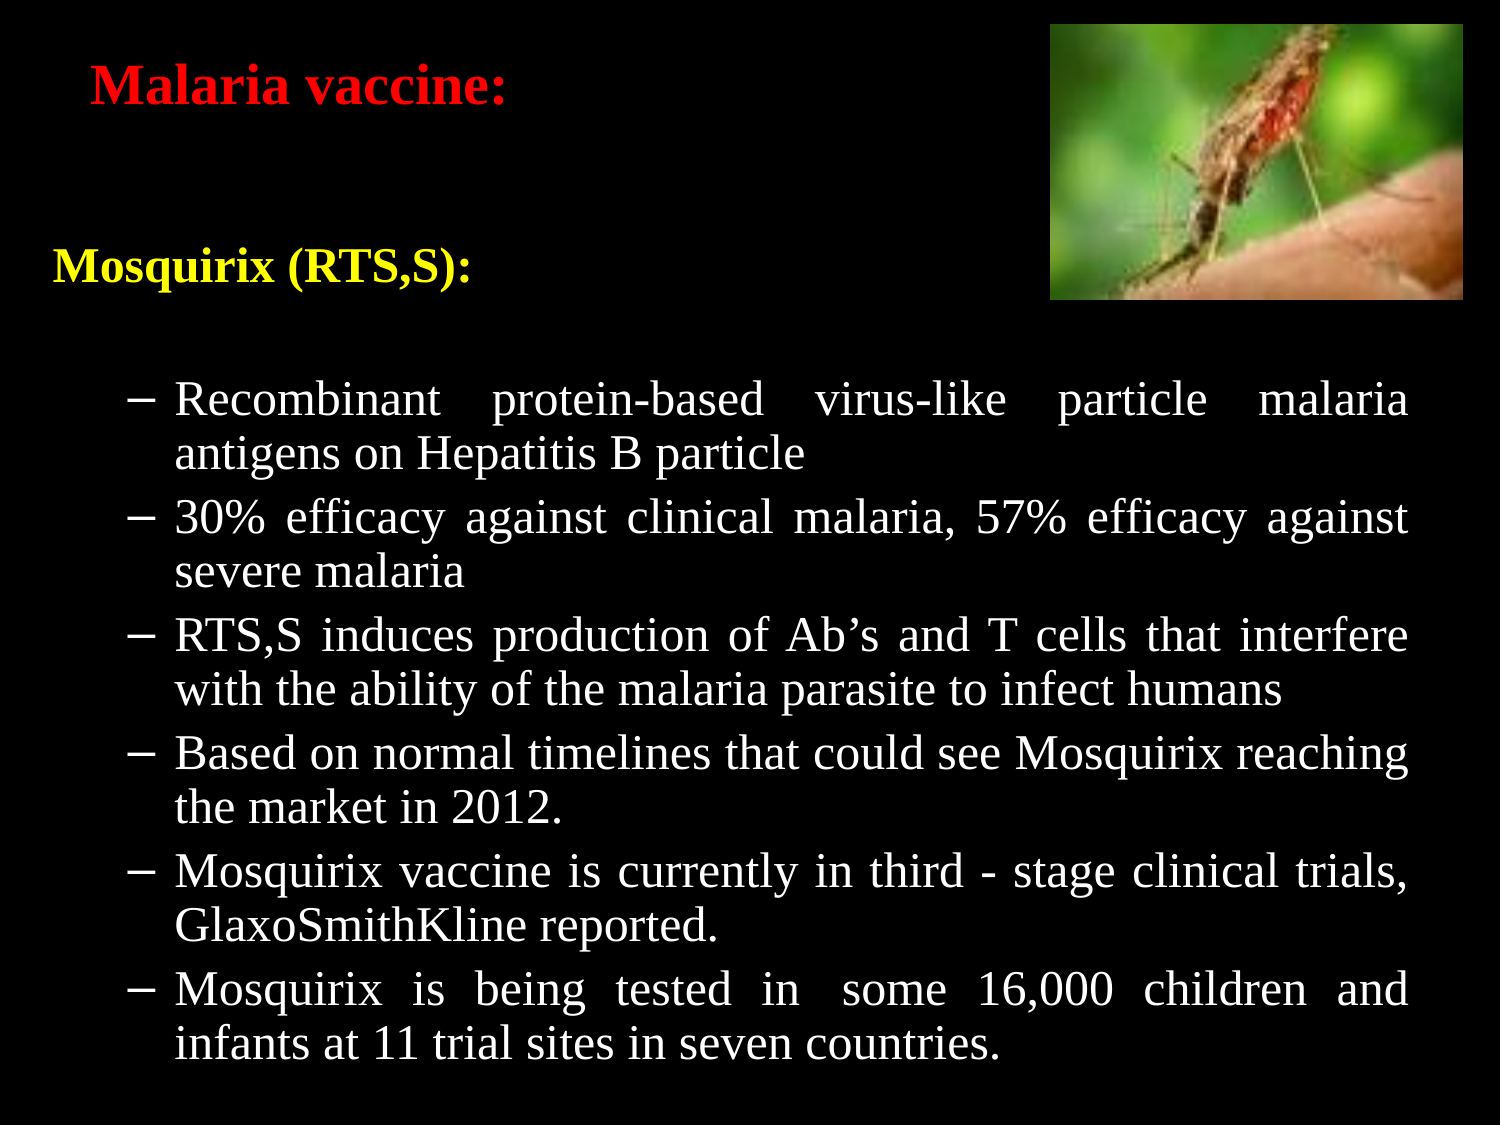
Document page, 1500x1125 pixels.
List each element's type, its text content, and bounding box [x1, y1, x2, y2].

list Mosquirix (RTS,S): Recombinant protein-based virus-like particle malaria antigens on Hepatitis B particle 30% efficacy against clinical malaria, 57% efficacy against severe malaria RTS,S induces production of Ab’s and T cells that interfere with the ability of the malaria parasite to infect humans Based on normal timelines that could see Mosquirix reaching the market in 2012. Mosquirix vaccine is currently in third - stage clinical trials, GlaxoSmithKline reported. Mosquirix is being tested in some 16,000 children and infants at 11 trial sites in seven countries. [37, 224, 1425, 1088]
picture [1049, 24, 1463, 301]
title Malaria vaccine: [75, 0, 1425, 163]
